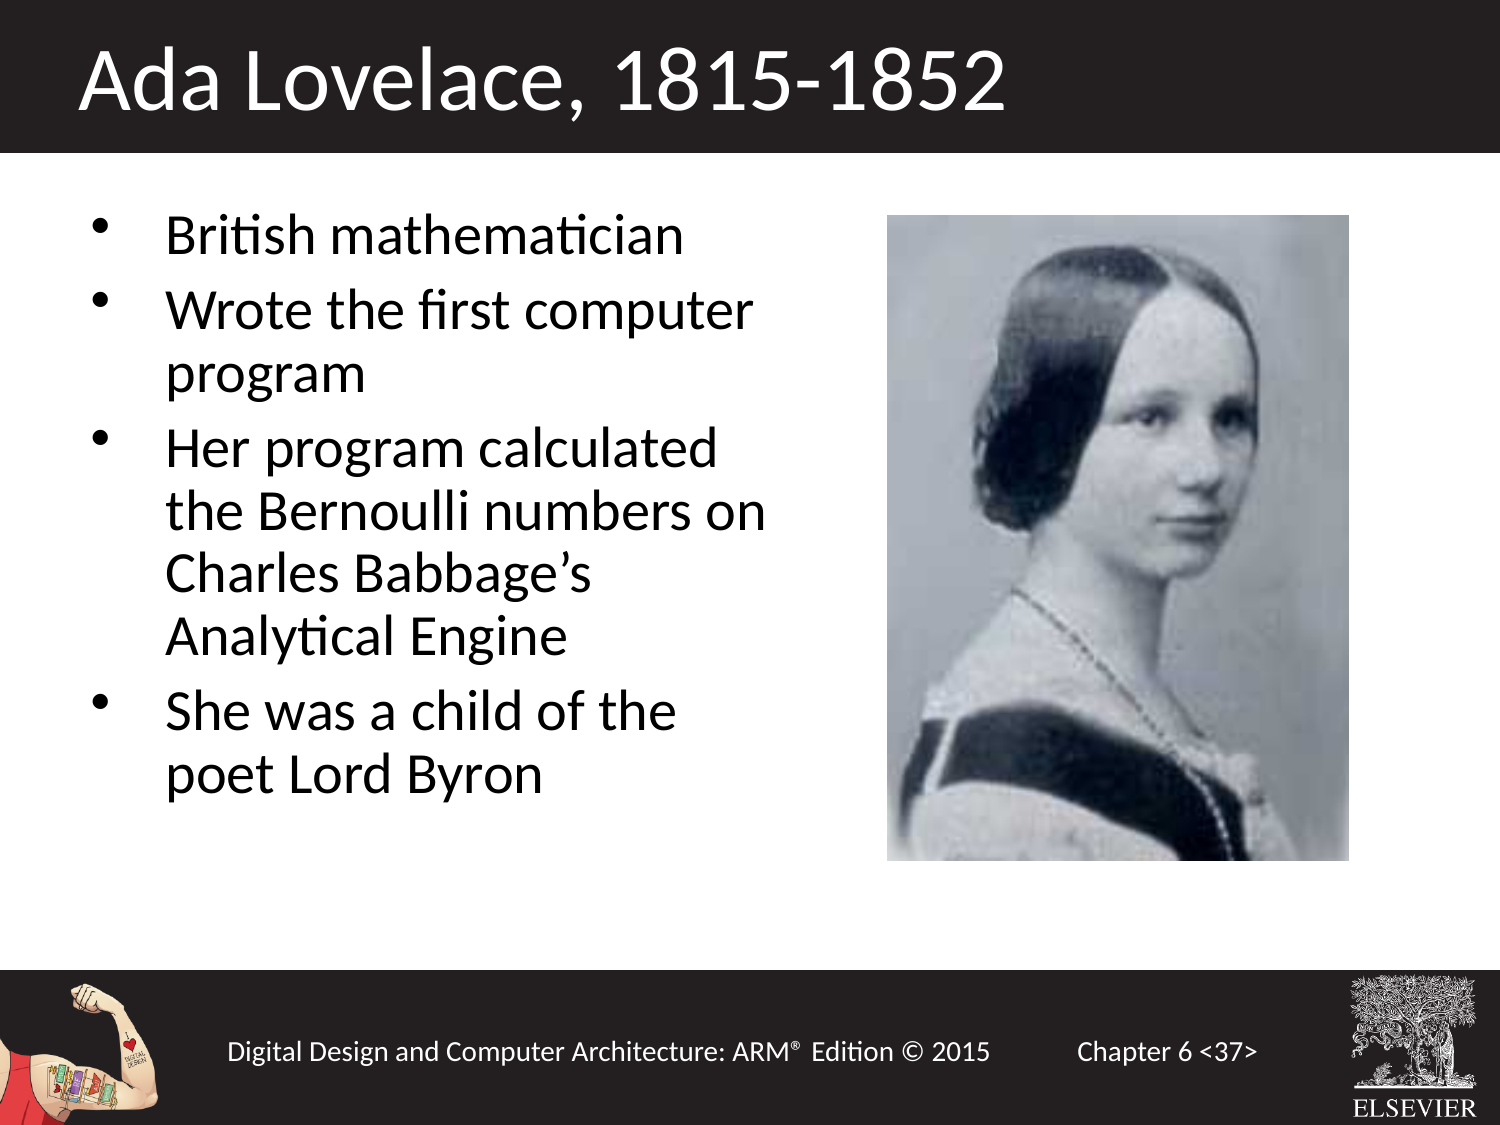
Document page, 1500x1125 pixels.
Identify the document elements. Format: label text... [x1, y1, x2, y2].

picture [1350, 974, 1477, 1117]
text_box Ada Lovelace, 1815-1852 [63, 11, 1488, 136]
picture [887, 215, 1349, 861]
picture [0, 979, 163, 1125]
text_box British mathematician Wrote the first computer program Her program calculated the Bernoulli numbers on Charles Babbage’s Analytical Engine She was a child of the poet Lord Byron [75, 197, 814, 885]
